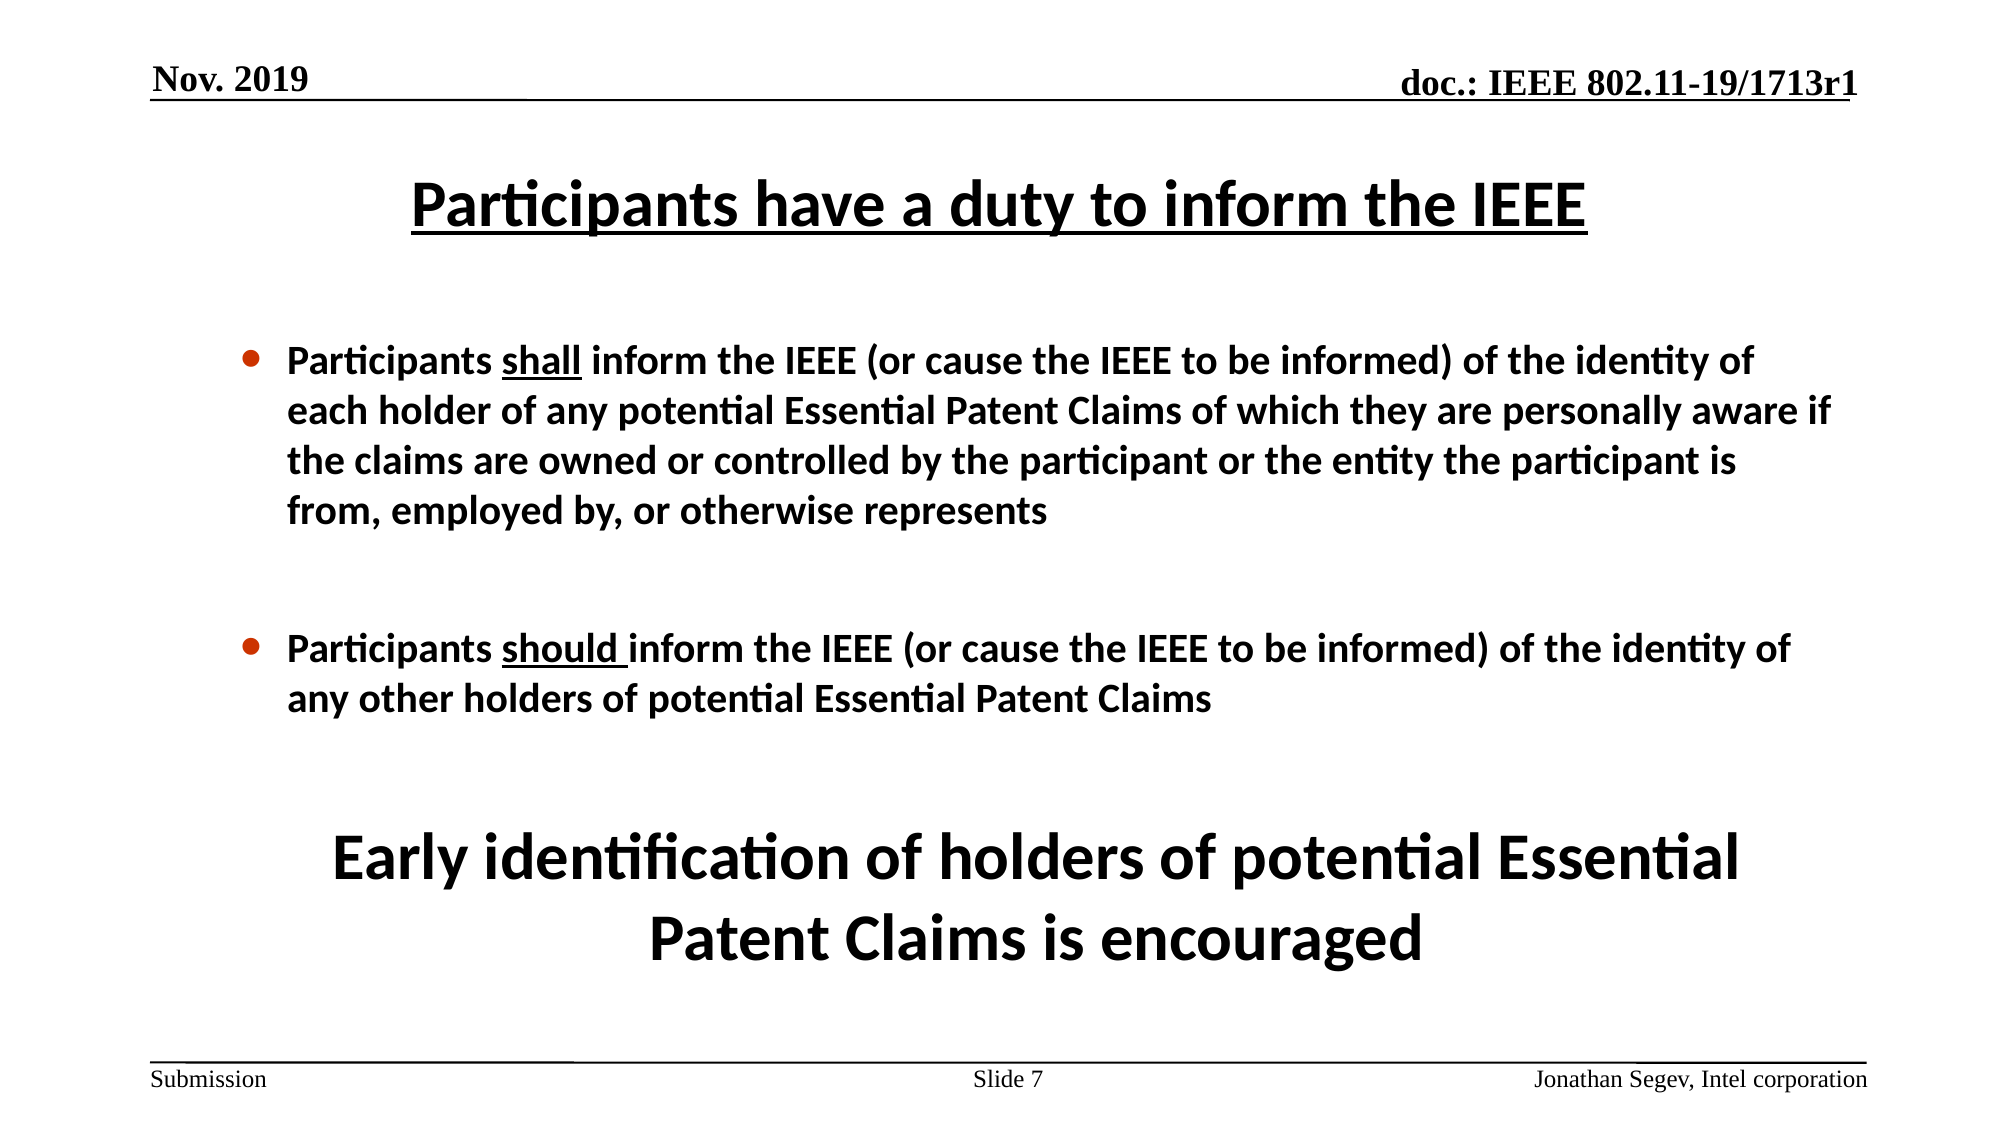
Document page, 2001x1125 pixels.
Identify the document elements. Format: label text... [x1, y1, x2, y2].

slide_number Slide 7 [950, 1061, 1067, 1123]
list Participants shall inform the IEEE (or cause the IEEE to be informed) of the identity of each holder of any potential Essential Patent Claims of which they are personally aware if the claims are owned or controlled by the participant or the entity the participant is from, employed by, or otherwise represents Participants should inform the IEEE (or cause the IEEE to be informed) of the identity of any other holders of potential Essential Patent Claims Early identification of holders of potential Essential Patent Claims is encouraged [149, 324, 1850, 1000]
title Participants have a duty to inform the IEEE [149, 112, 1850, 288]
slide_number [152, 54, 563, 100]
footer Jonathan Segev, Intel corporation [1171, 1061, 1869, 1093]
